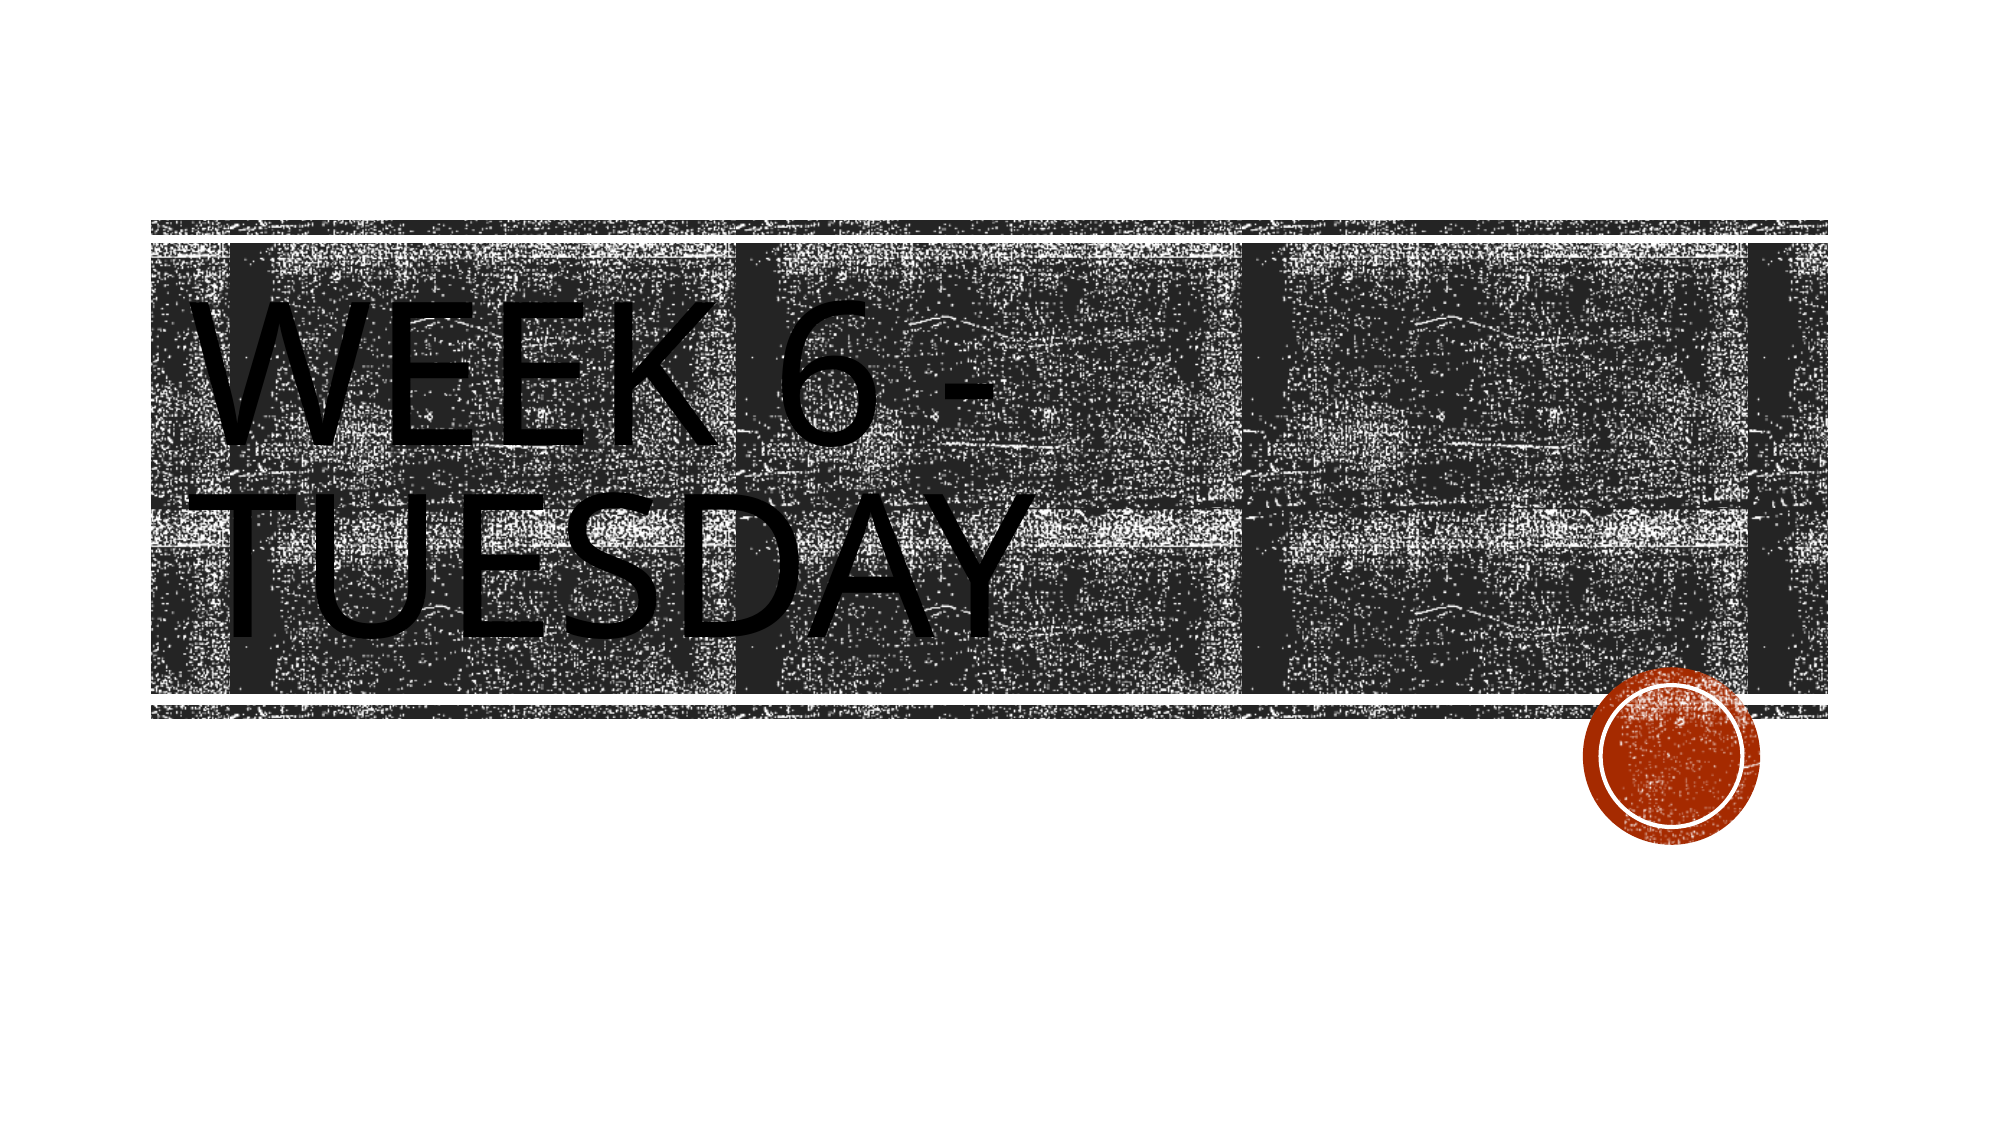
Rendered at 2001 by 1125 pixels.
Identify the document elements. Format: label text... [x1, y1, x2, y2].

title Week 6 - Tuesday [172, 234, 1808, 733]
